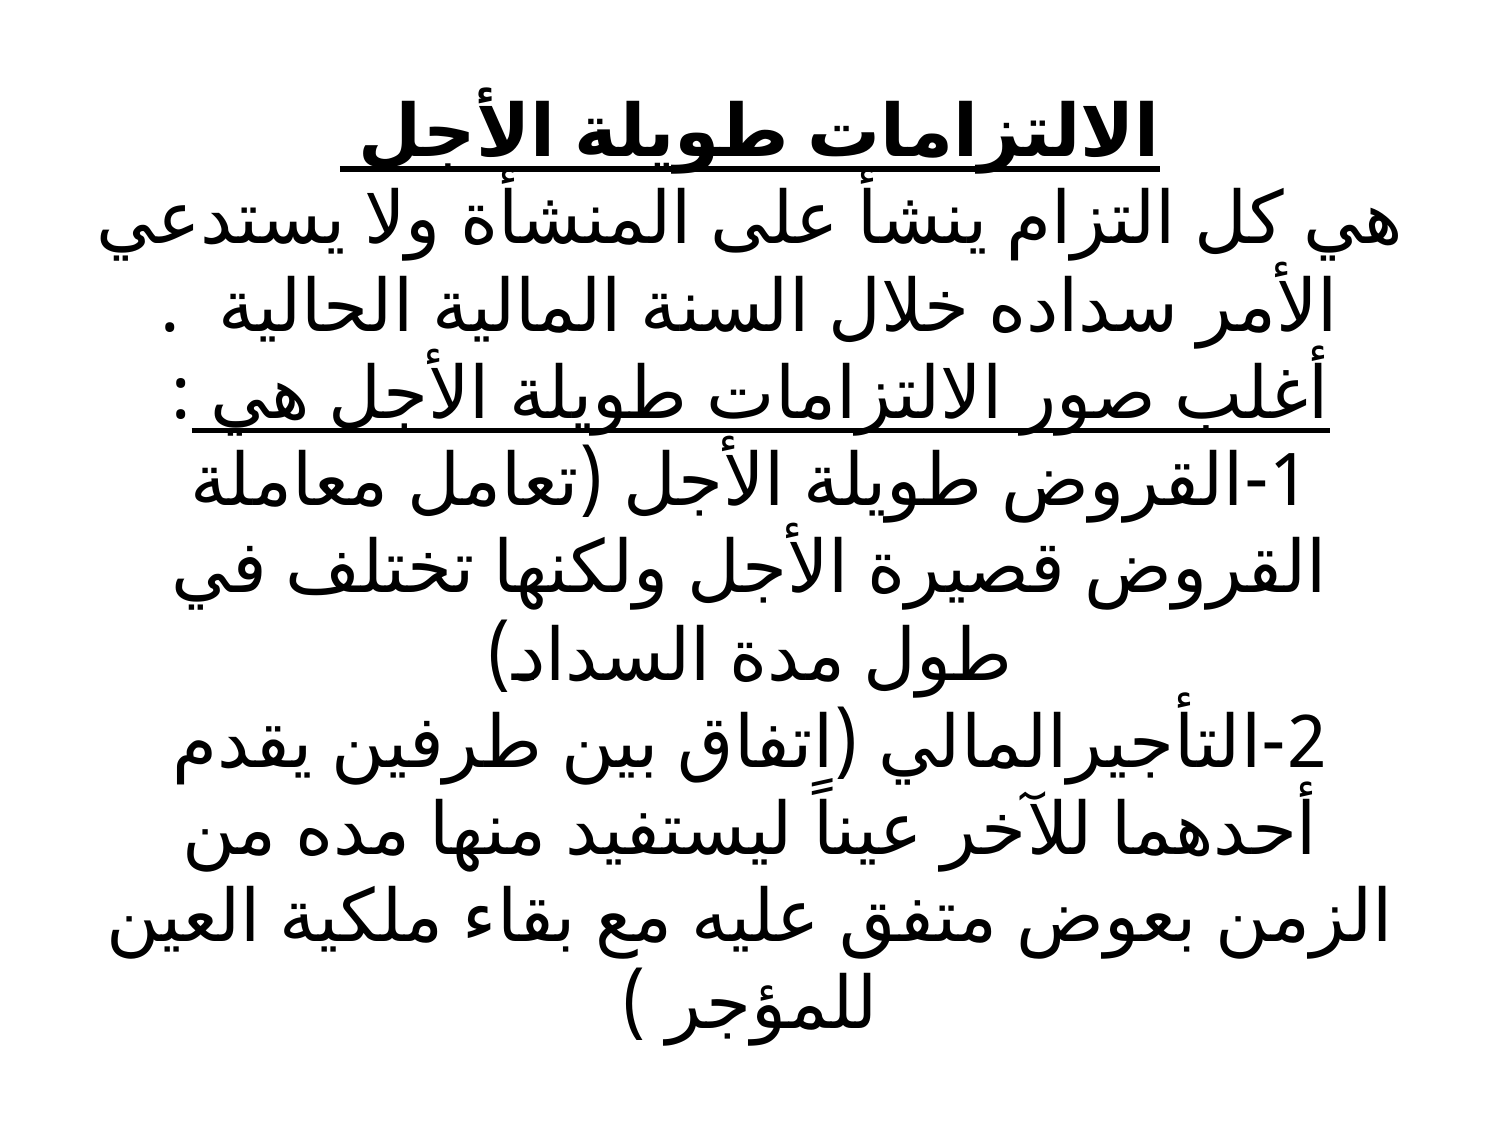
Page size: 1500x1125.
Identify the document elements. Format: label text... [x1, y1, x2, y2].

title الالتزامات طويلة الأجل هي كل التزام ينشأ على المنشأة ولا يستدعي الأمر سداده خلال السنة المالية الحالية . أغلب صور الالتزامات طويلة الأجل هي : 1-القروض طويلة الأجل (تعامل معاملة القروض قصيرة الأجل ولكنها تختلف في طول مدة السداد) 2-التأجيرالمالي (اتفاق بين طرفين يقدم أحدهما للآخر عيناً ليستفيد منها مده من الزمن بعوض متفق عليه مع بقاء ملكية العين للمؤجر ) [75, 45, 1425, 1083]
